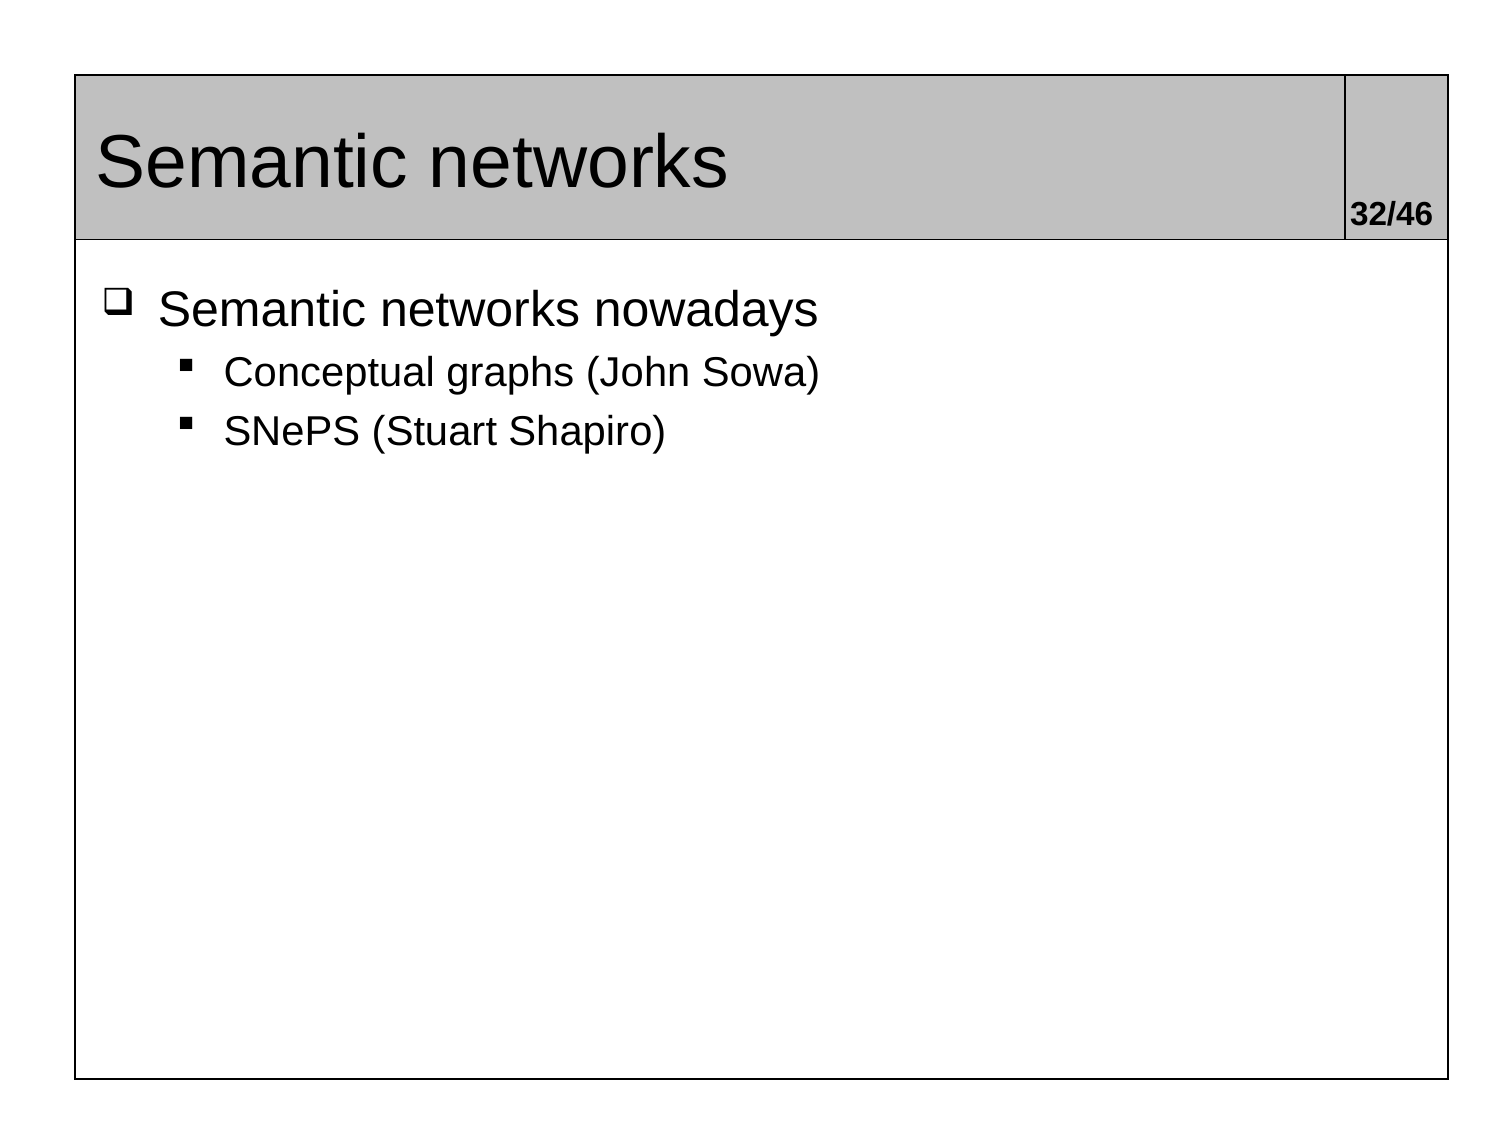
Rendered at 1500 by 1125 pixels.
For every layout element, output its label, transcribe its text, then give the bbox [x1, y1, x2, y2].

slide_number 32/46 [1346, 74, 1449, 239]
list Semantic networks nowadays Conceptual graphs (John Sowa) SNePS (Stuart Shapiro) [74, 239, 1449, 1080]
title Semantic networks [74, 74, 1346, 239]
